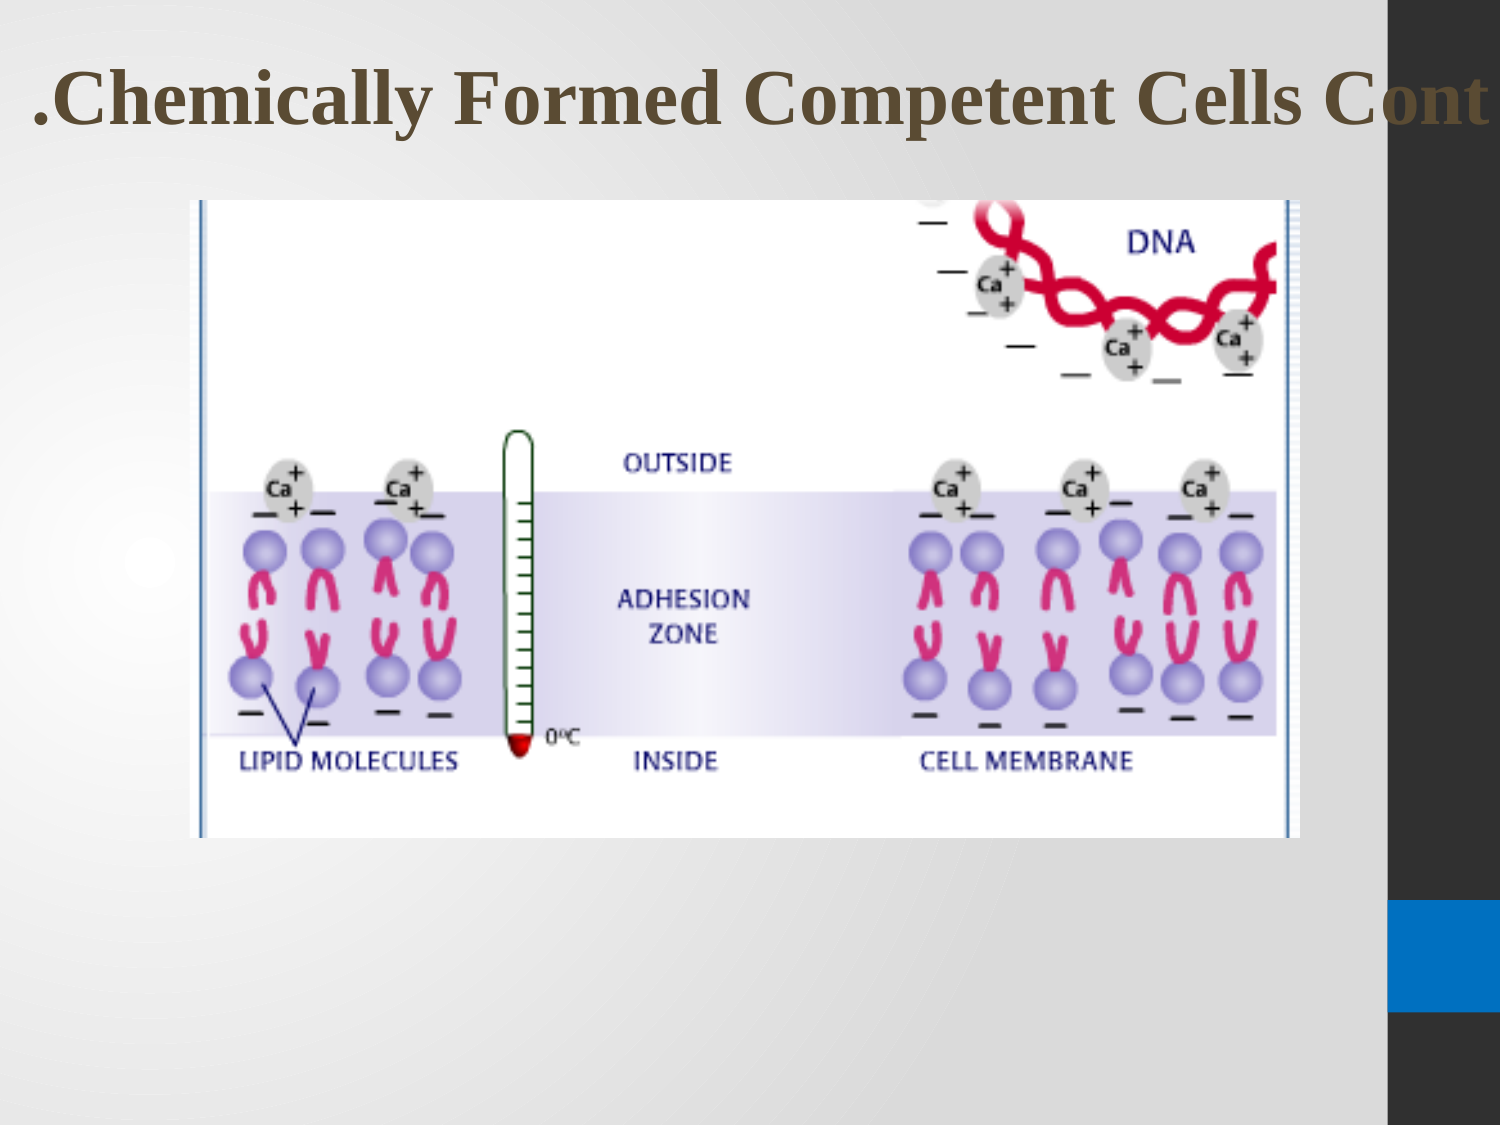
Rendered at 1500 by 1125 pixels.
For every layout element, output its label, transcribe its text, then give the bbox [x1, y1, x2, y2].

picture [188, 199, 1301, 838]
text_box Chemically Formed Competent Cells Cont. [16, 37, 1500, 148]
